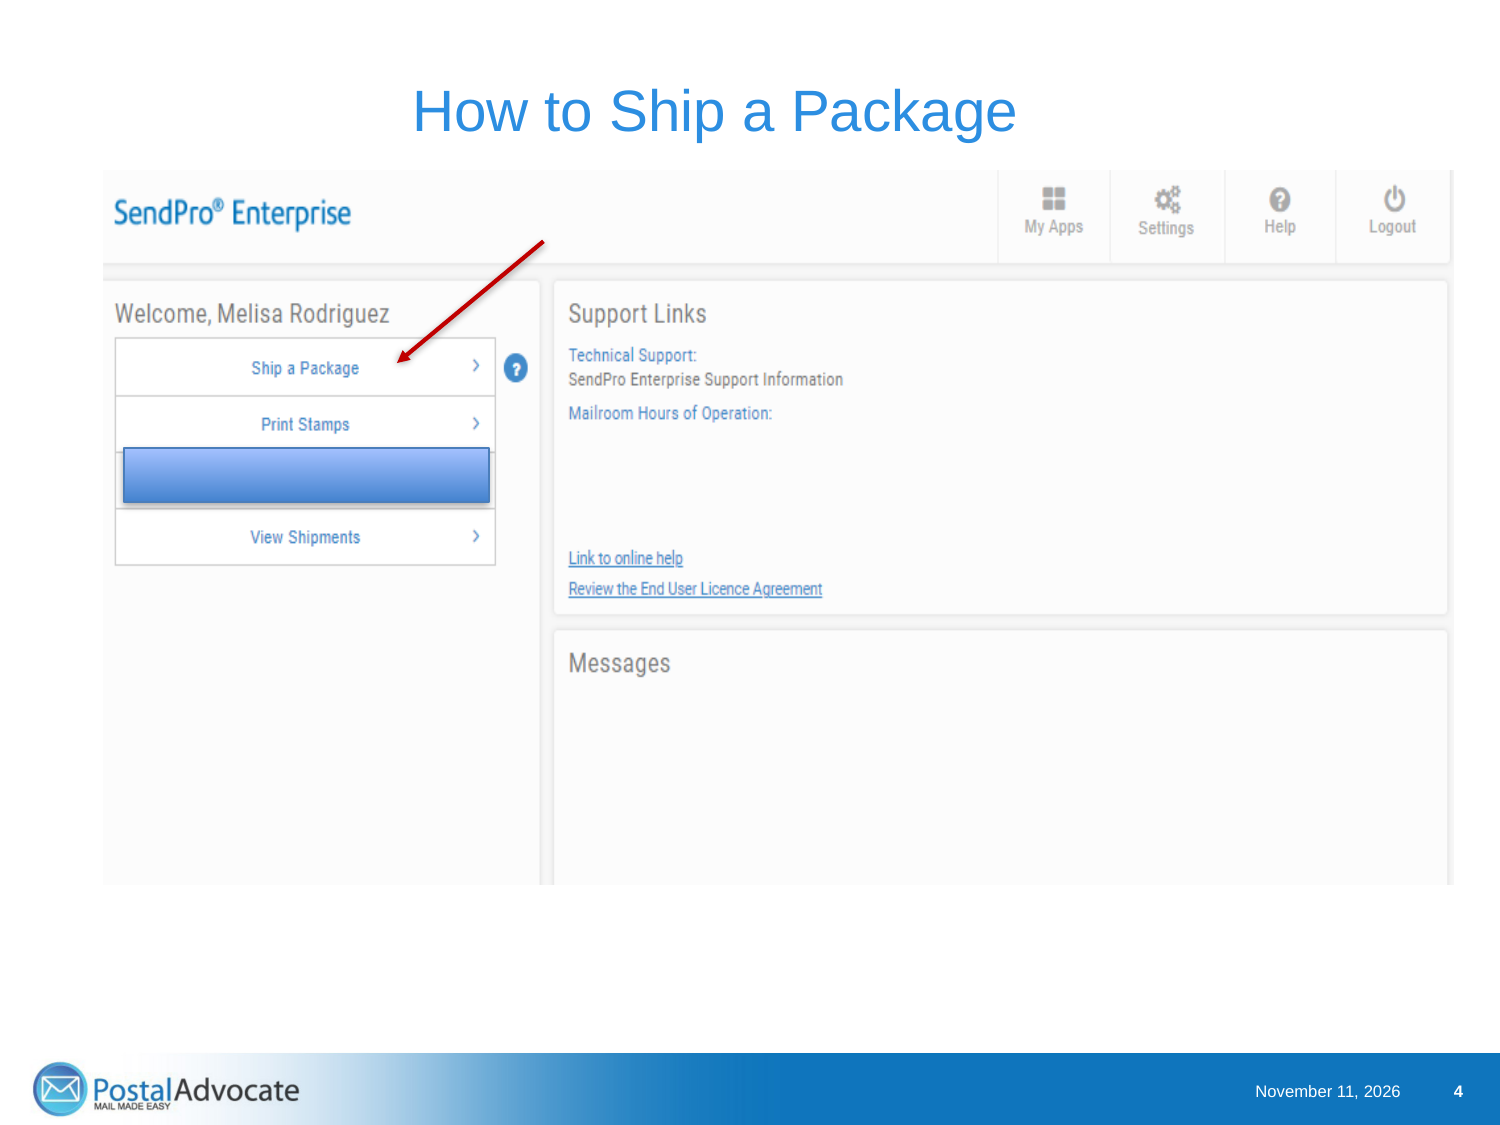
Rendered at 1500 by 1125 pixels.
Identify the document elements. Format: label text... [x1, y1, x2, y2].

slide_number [1161, 1067, 1371, 1114]
slide_number 4 [1371, 1067, 1479, 1114]
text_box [396, 241, 544, 364]
picture [1, 1052, 1500, 1125]
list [102, 169, 1454, 885]
title How to Ship a Package [397, 56, 1072, 168]
